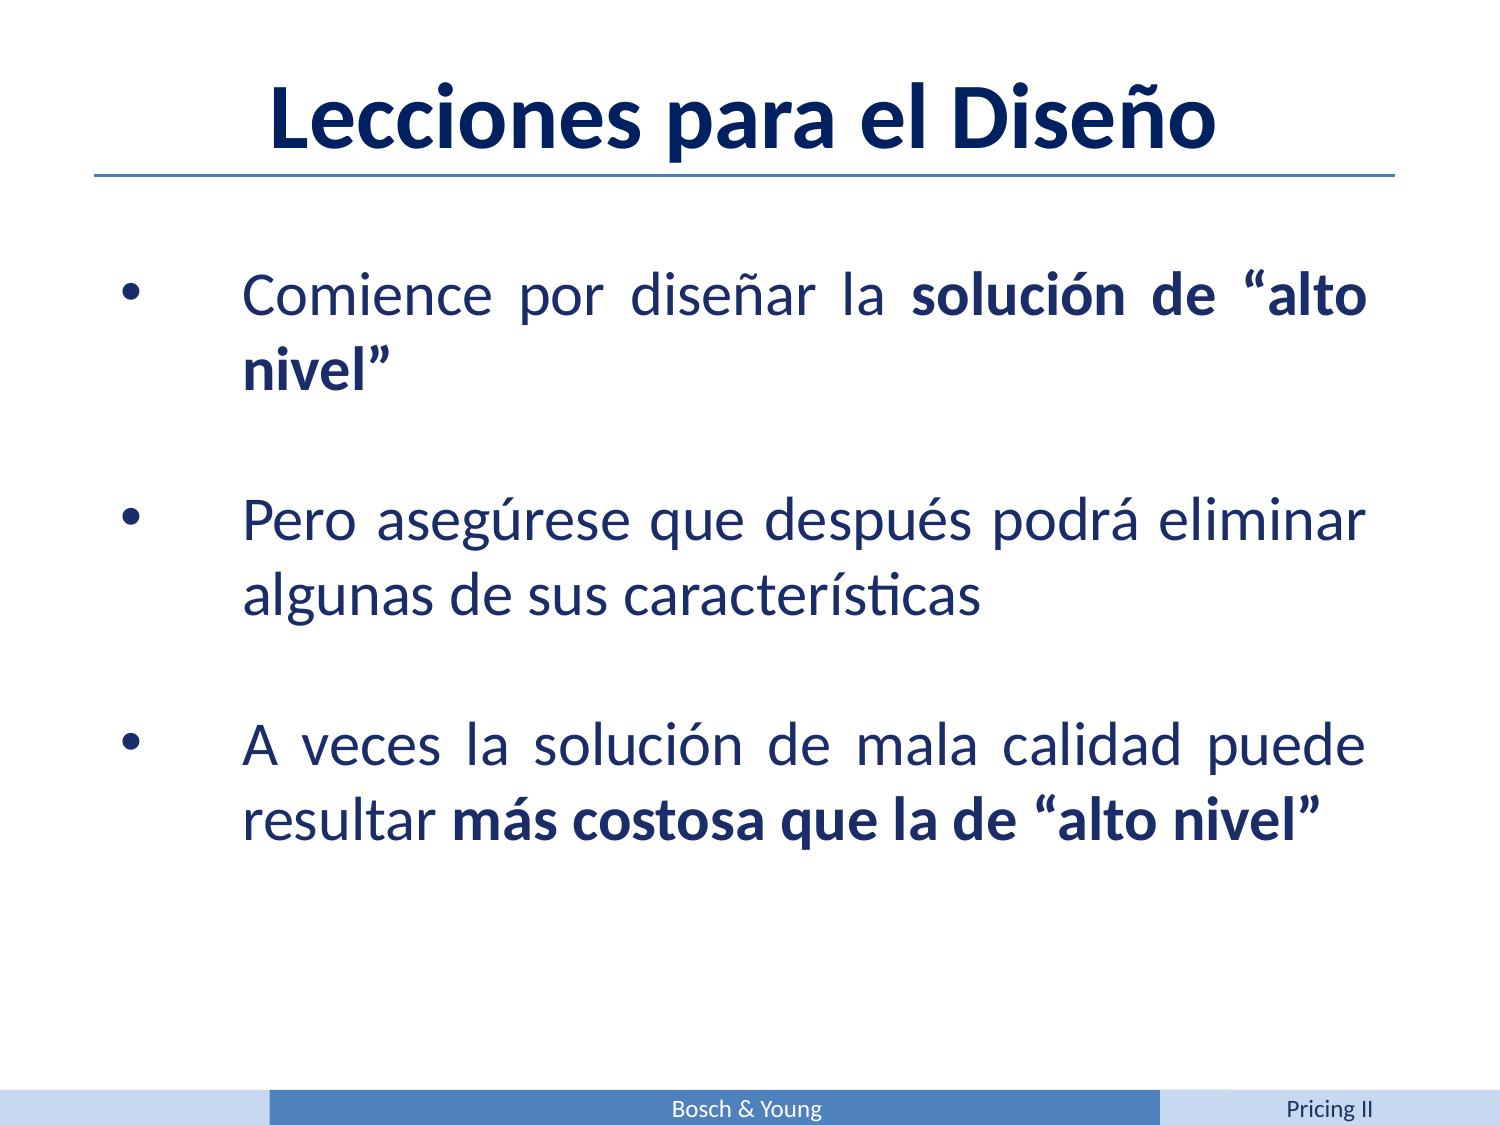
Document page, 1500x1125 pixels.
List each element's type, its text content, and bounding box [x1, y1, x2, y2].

text_box Comience por diseñar la solución de “alto nivel” Pero asegúrese que después podrá eliminar algunas de sus características A veces la solución de mala calidad puede resultar más costosa que la de “alto nivel” [105, 246, 1383, 861]
text_box Lecciones para el Diseño [58, 46, 1430, 175]
text_box Pricing II [1158, 1088, 1500, 1125]
text_box Bosch & Young [272, 1088, 1158, 1125]
text_box [0, 1088, 272, 1125]
